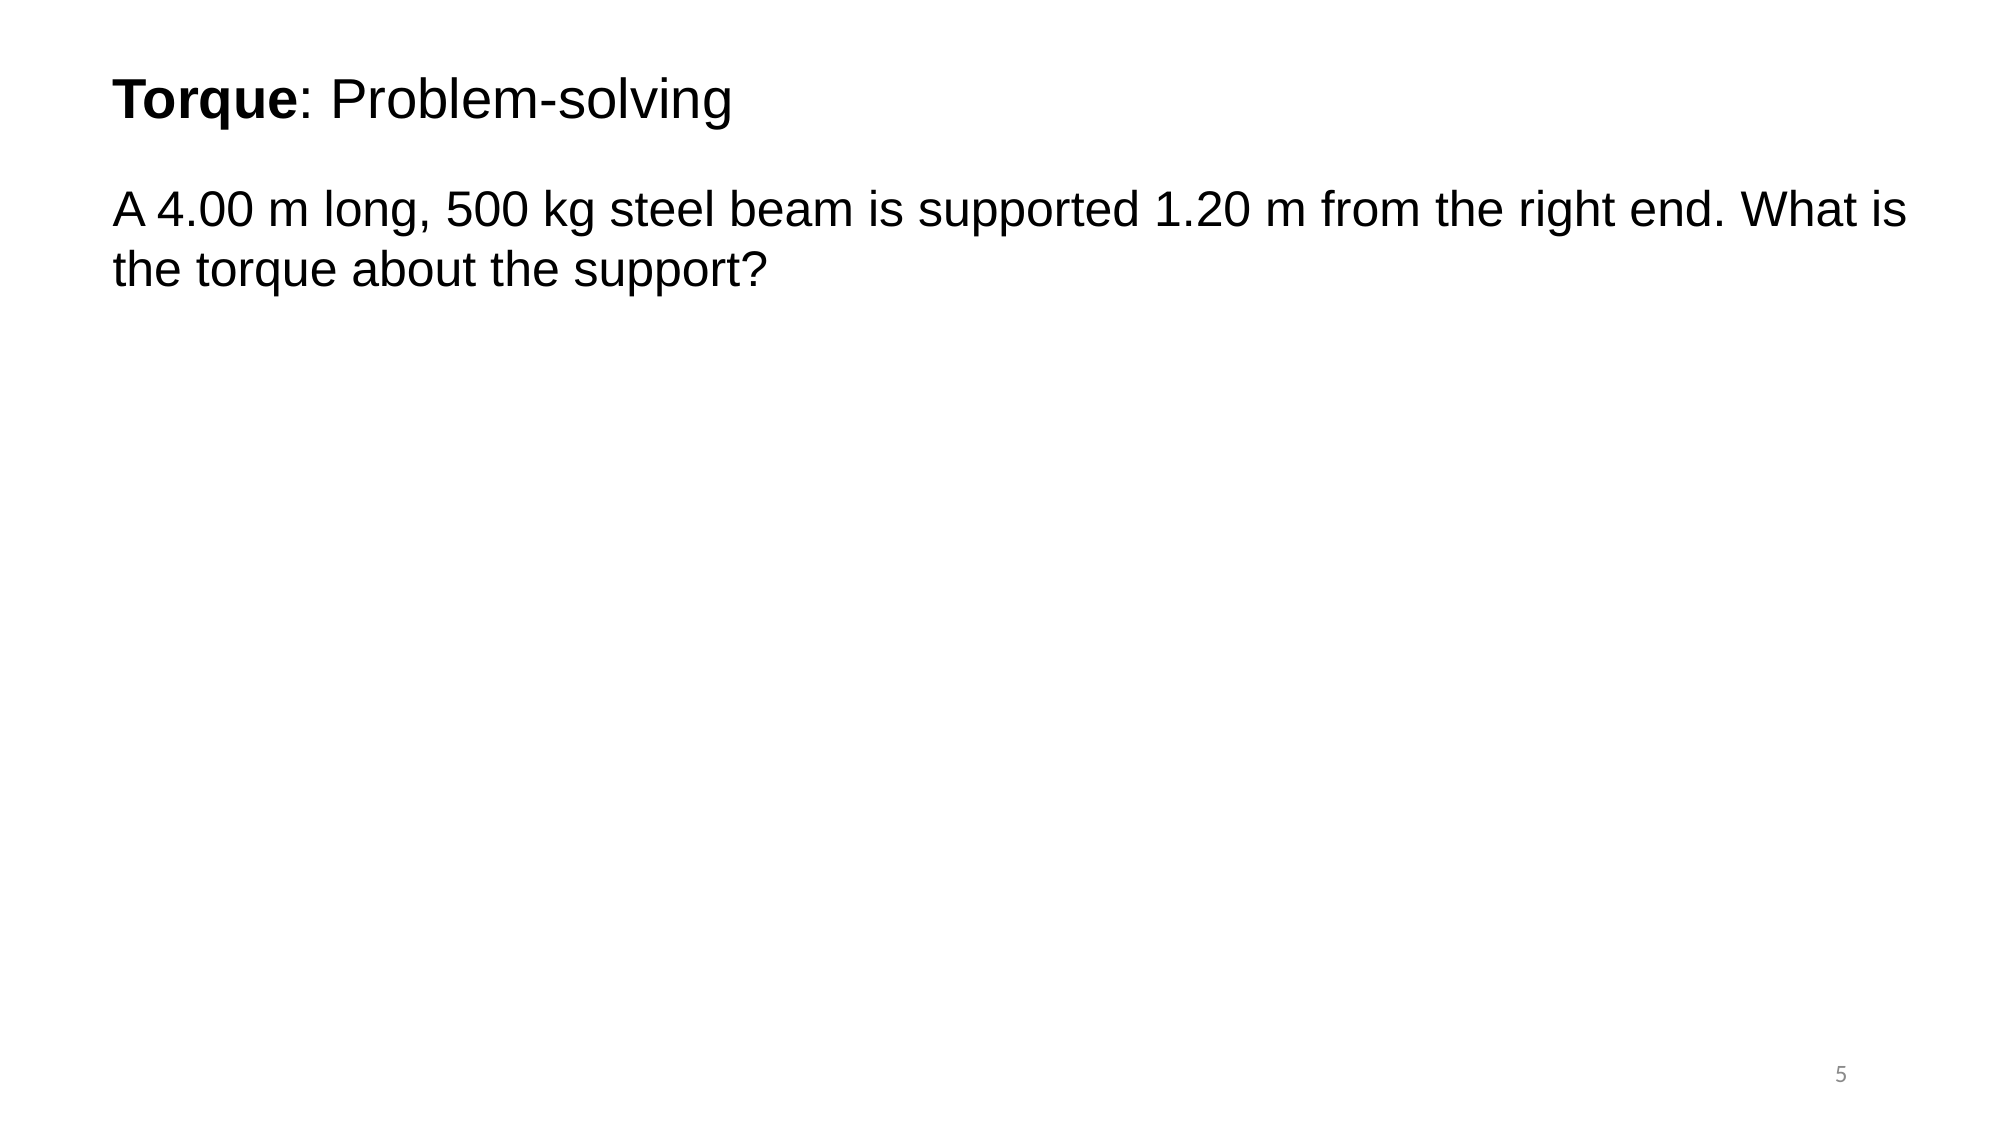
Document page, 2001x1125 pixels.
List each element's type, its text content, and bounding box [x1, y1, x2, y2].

slide_number 5 [1412, 1042, 1863, 1103]
text_box A 4.00 m long, 500 kg steel beam is supported 1.20 m from the right end. What is the torque about the support? [112, 176, 1986, 393]
text_box Torque: Problem-solving [112, 62, 786, 140]
